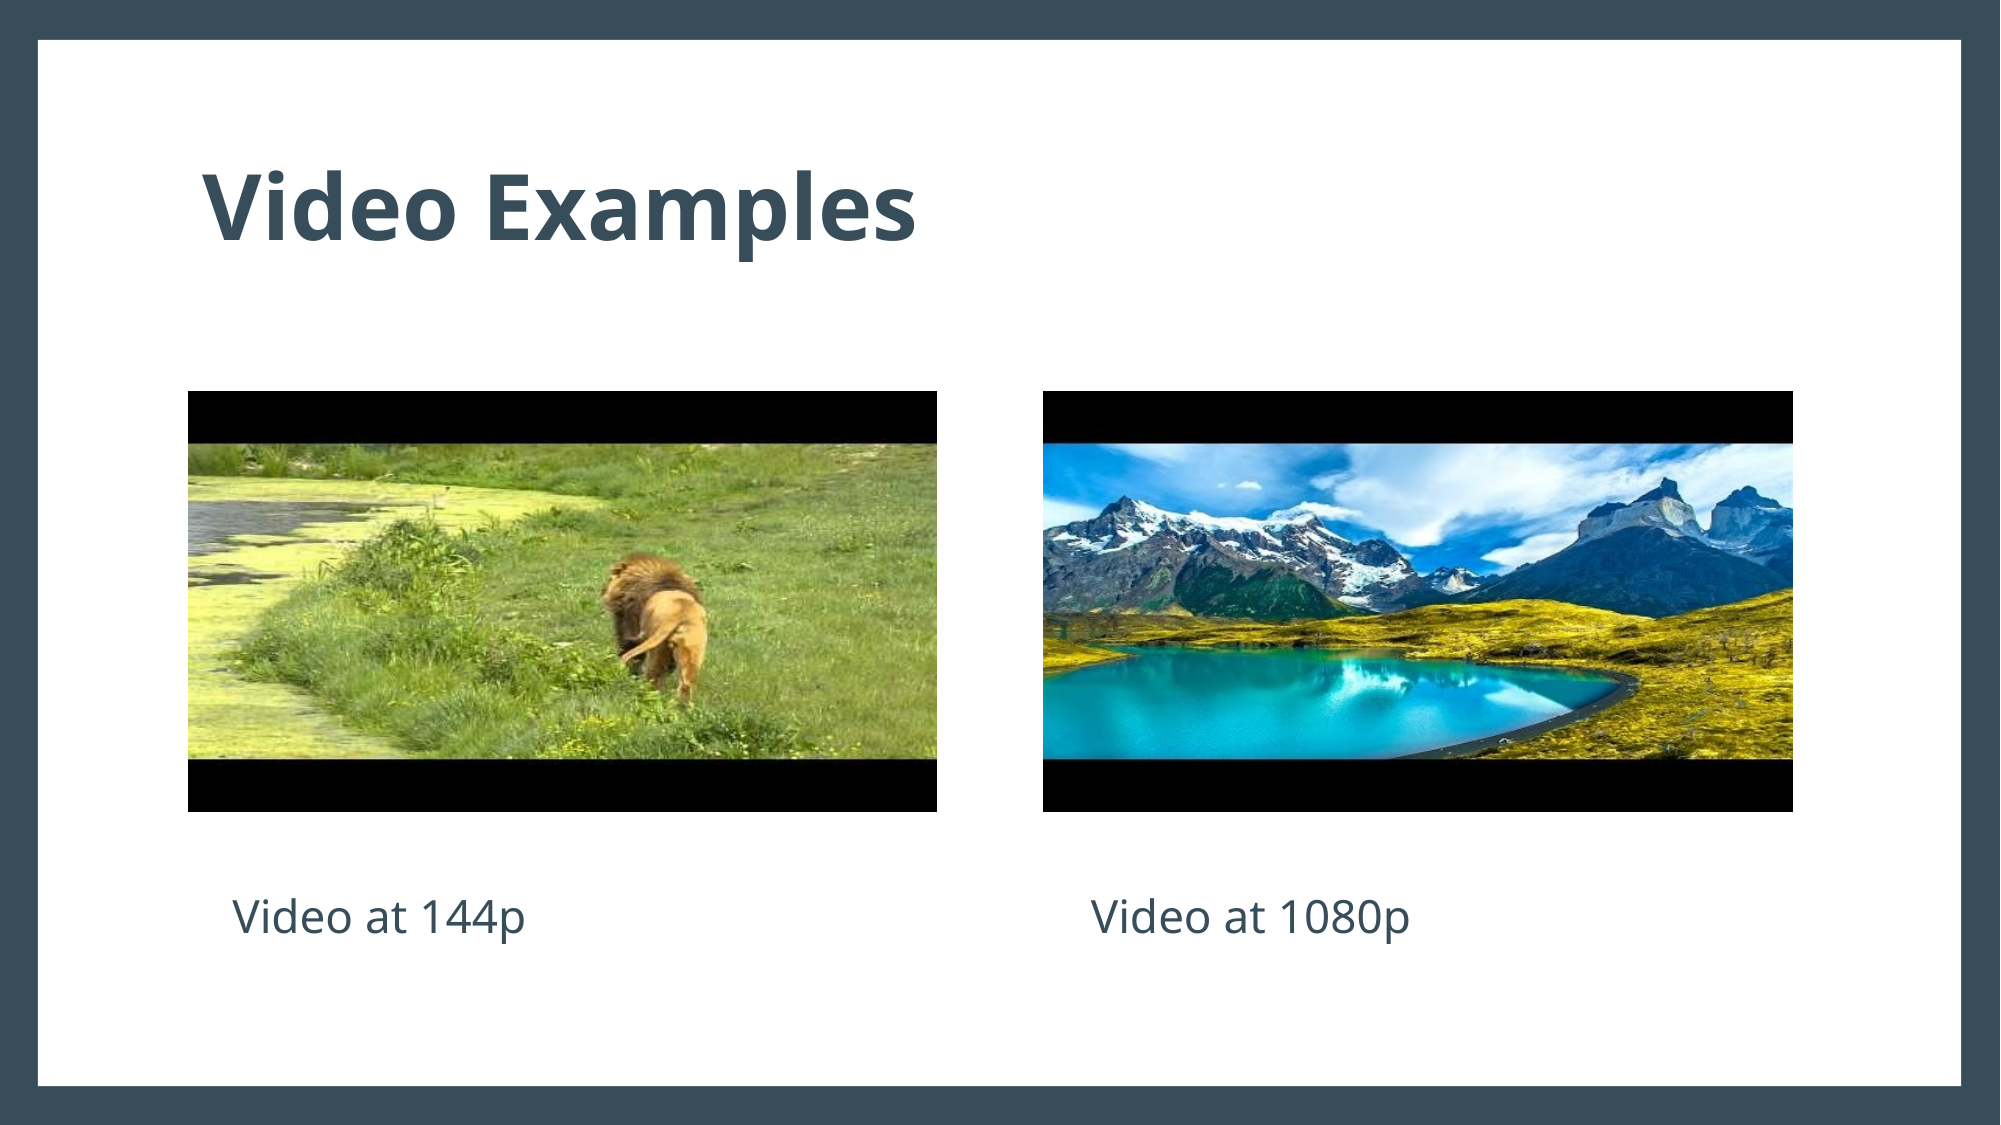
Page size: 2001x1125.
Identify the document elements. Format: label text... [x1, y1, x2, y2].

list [1042, 390, 1794, 813]
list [187, 390, 938, 813]
text_box Video at 144p [217, 880, 804, 950]
title Video Examples [187, 99, 1808, 323]
text_box Video at 1080p [1076, 880, 1783, 950]
